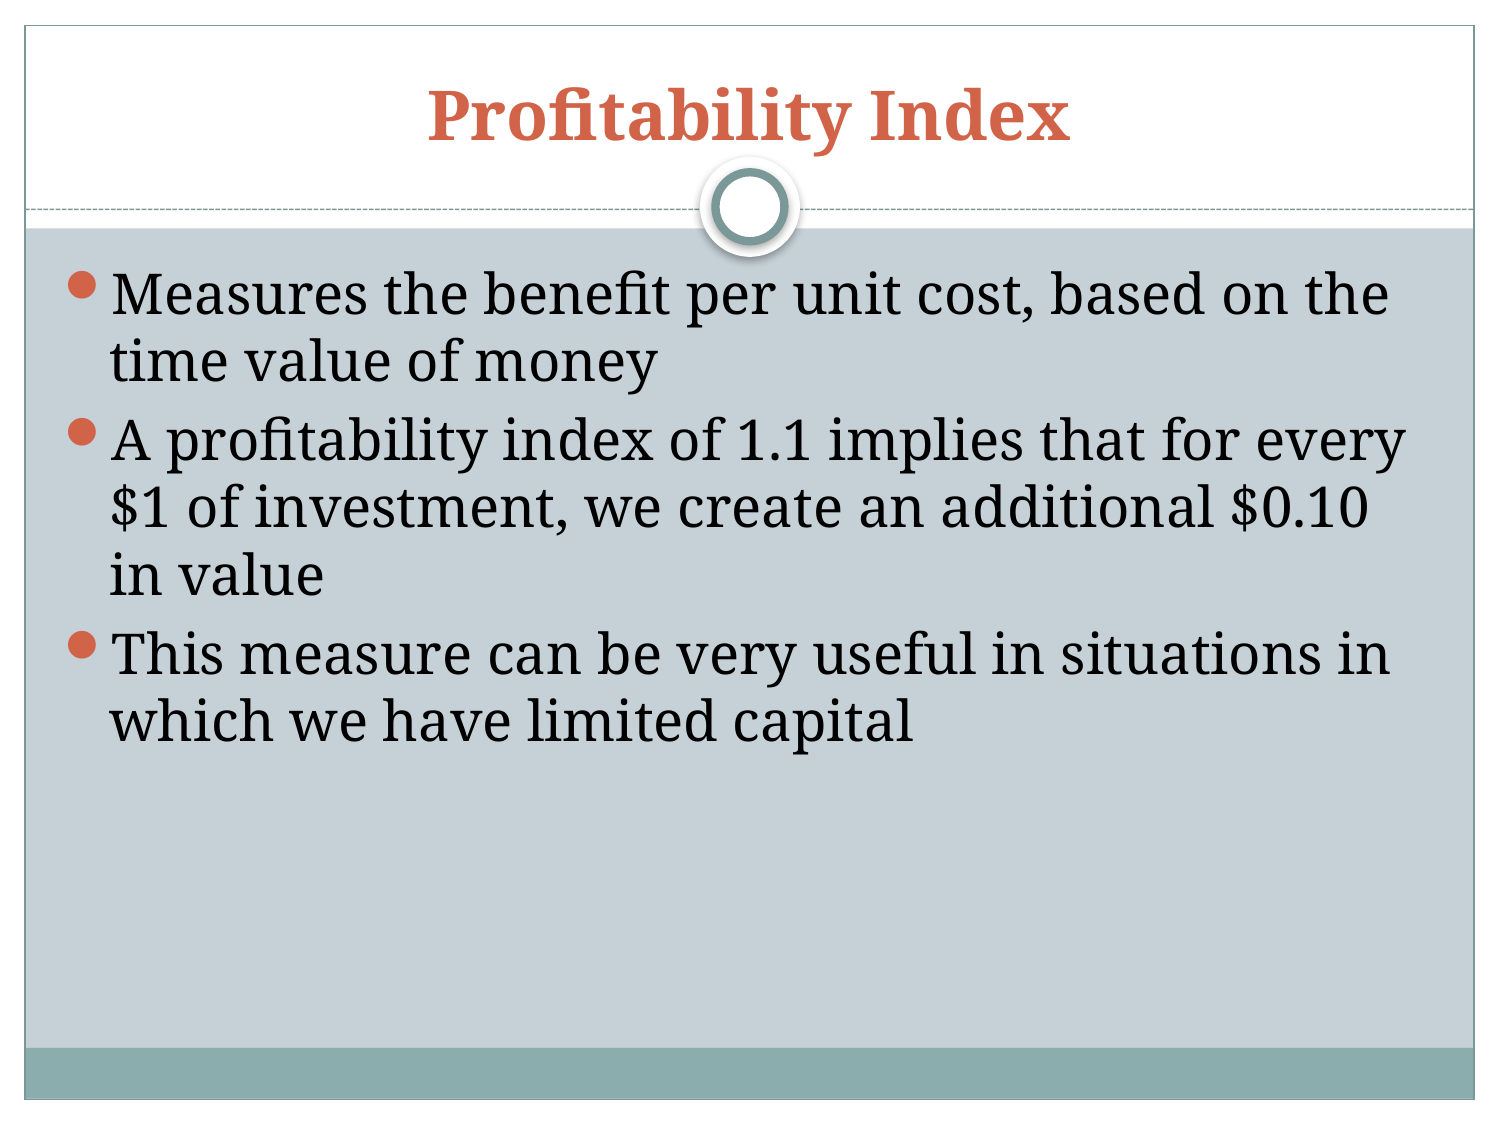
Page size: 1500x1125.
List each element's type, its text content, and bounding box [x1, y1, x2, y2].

list Measures the benefit per unit cost, based on the time value of money A profitability index of 1.1 implies that for every $1 of investment, we create an additional $0.10 in value This measure can be very useful in situations in which we have limited capital [49, 250, 1445, 1001]
title Profitability Index [49, 37, 1450, 162]
